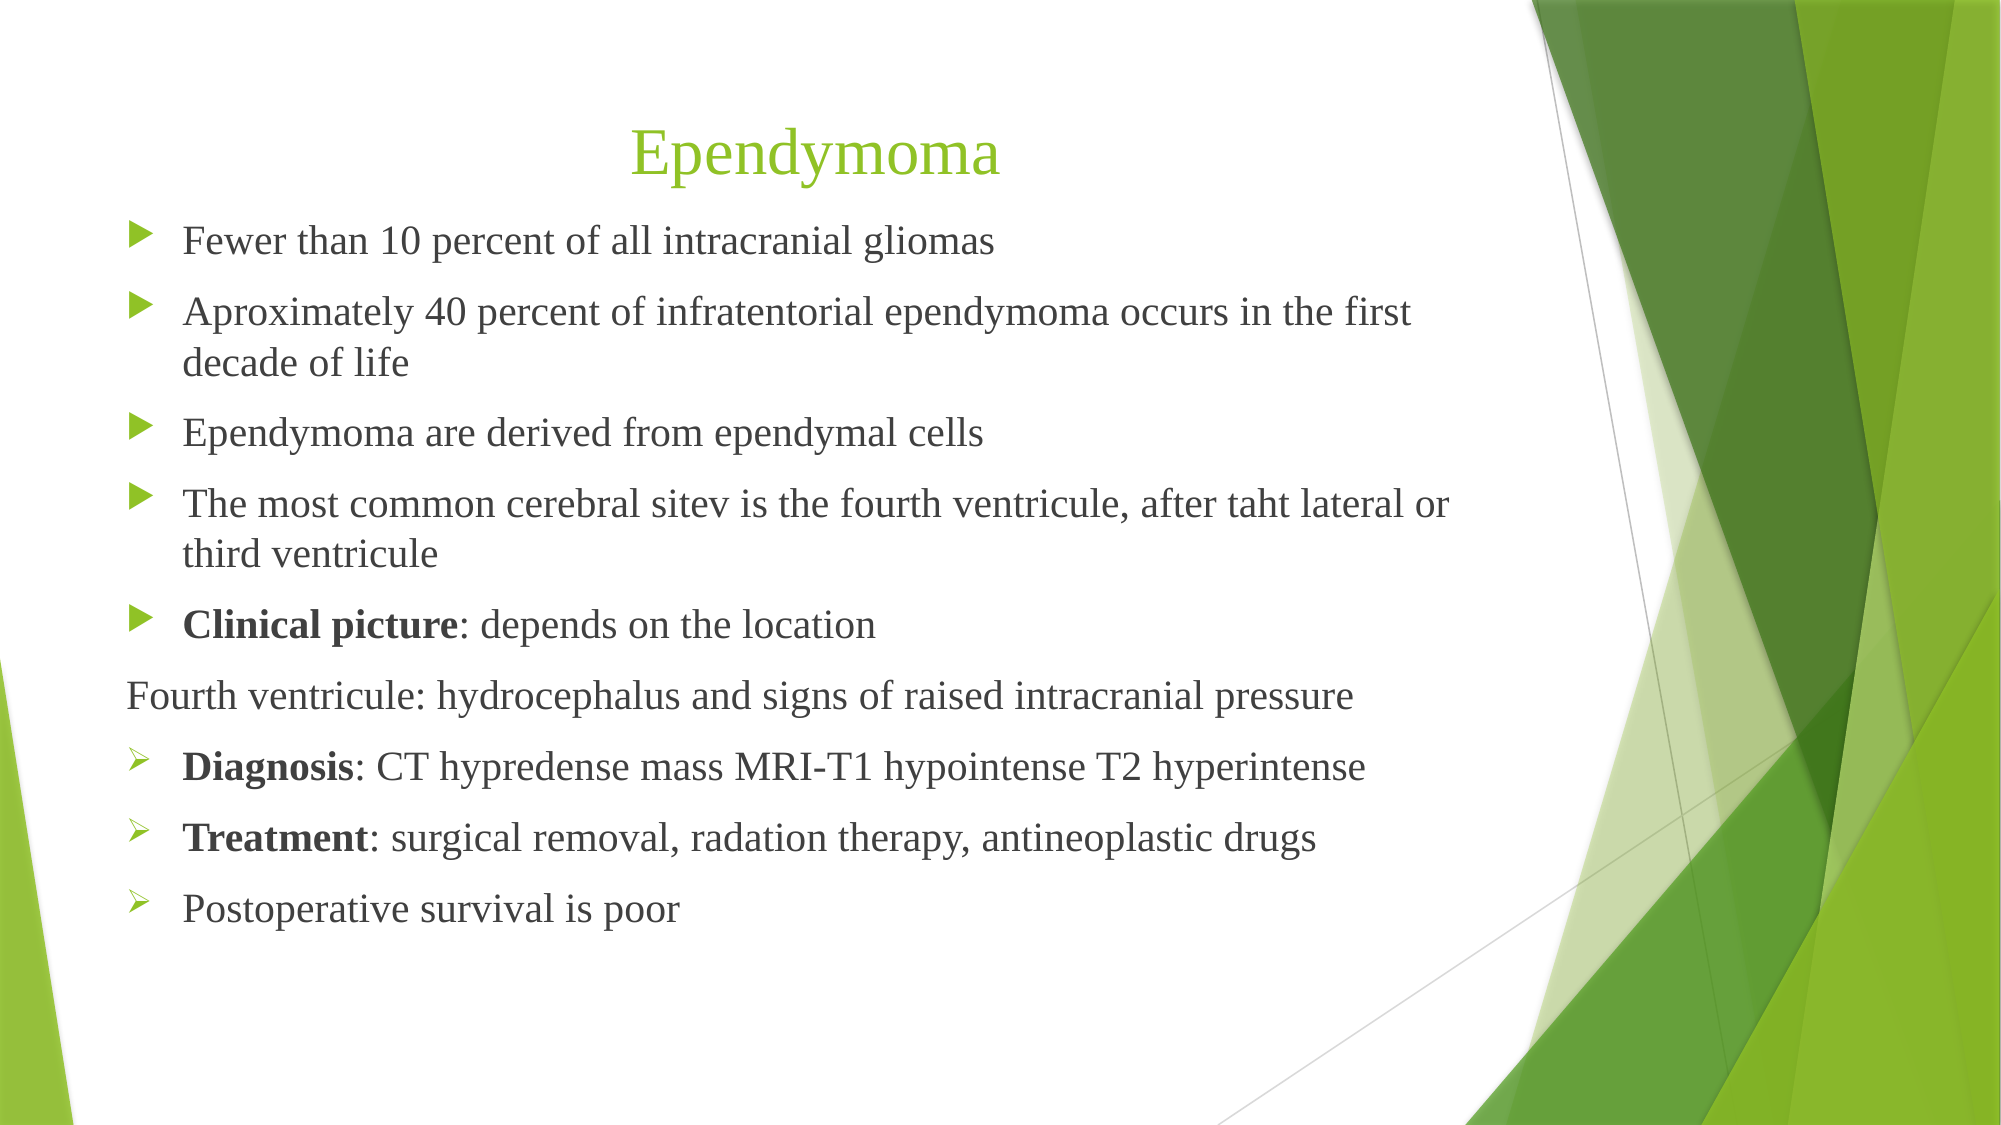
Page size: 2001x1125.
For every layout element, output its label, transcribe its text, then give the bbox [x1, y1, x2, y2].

title Ependymoma [111, 99, 1522, 205]
list Fewer than 10 percent of all intracranial gliomas Aproximately 40 percent of infratentorial ependymoma occurs in the first decade of life Ependymoma are derived from ependymal cells The most common cerebral sitev is the fourth ventricule, after taht lateral or third ventricule Clinical picture: depends on the location Fourth ventricule: hydrocephalus and signs of raised intracranial pressure Diagnosis: CT hypredense mass MRI-T1 hypointense T2 hyperintense Treatment: surgical removal, radation therapy, antineoplastic drugs Postoperative survival is poor [111, 205, 1522, 991]
